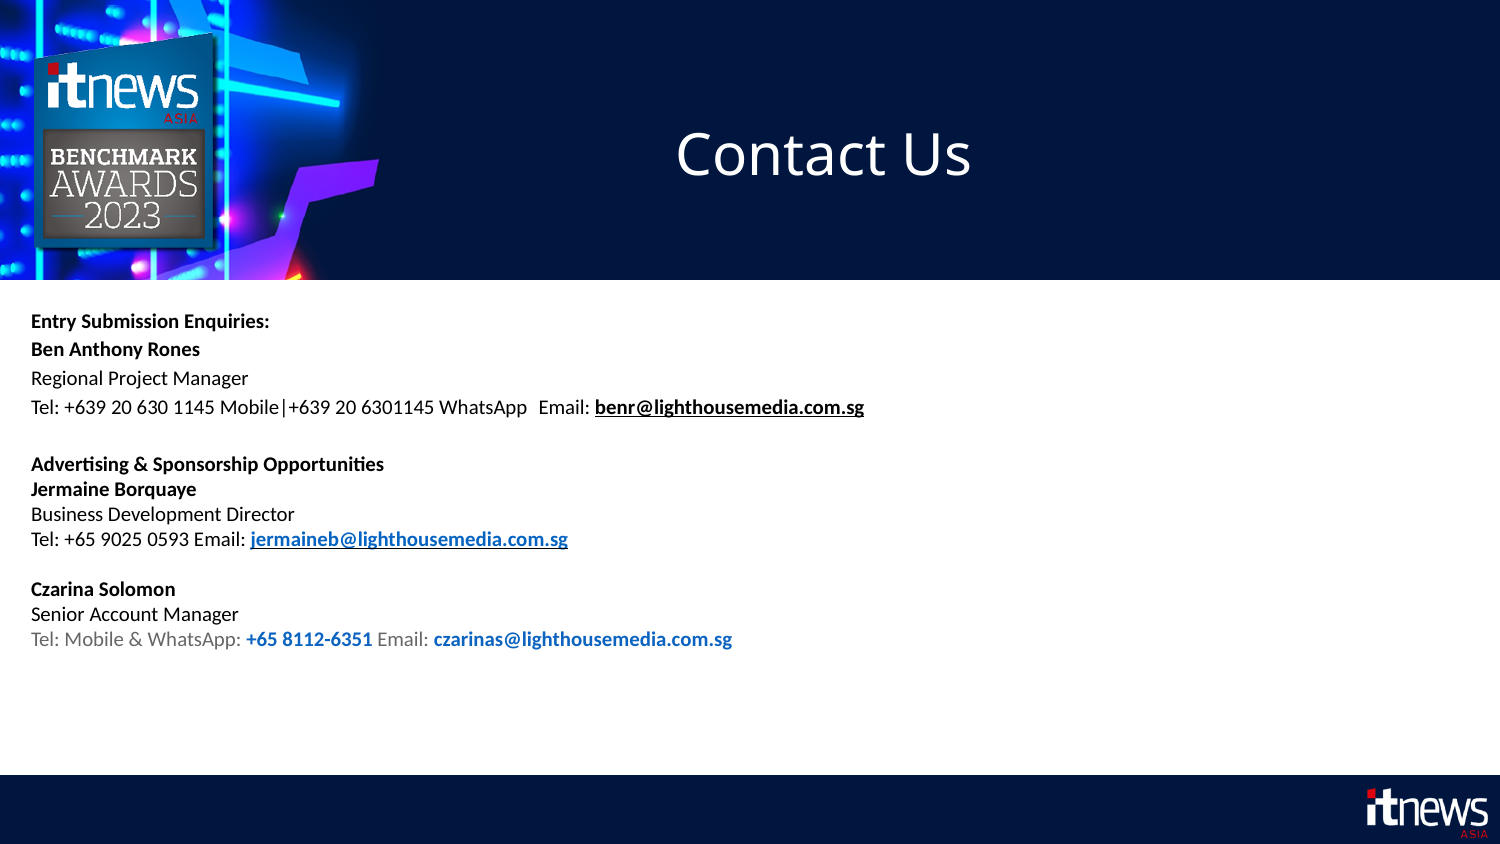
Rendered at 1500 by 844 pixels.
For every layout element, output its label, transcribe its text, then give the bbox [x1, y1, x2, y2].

picture [0, 0, 1500, 280]
text_box Entry Submission Enquiries: Ben Anthony Rones Regional Project Manager Tel: +639 20 630 1145 Mobile|+639 20 6301145 WhatsApp Email: benr@lighthousemedia.com.sg Advertising & Sponsorship Opportunities Jermaine Borquaye Business Development Director Tel: +65 9025 0593 Email: jermaineb@lighthousemedia.com.sg Czarina Solomon Senior Account Manager Tel: Mobile & WhatsApp: +65 8112-6351 Email: czarinas@lighthousemedia.com.sg [16, 280, 1442, 775]
picture [0, 775, 1500, 844]
